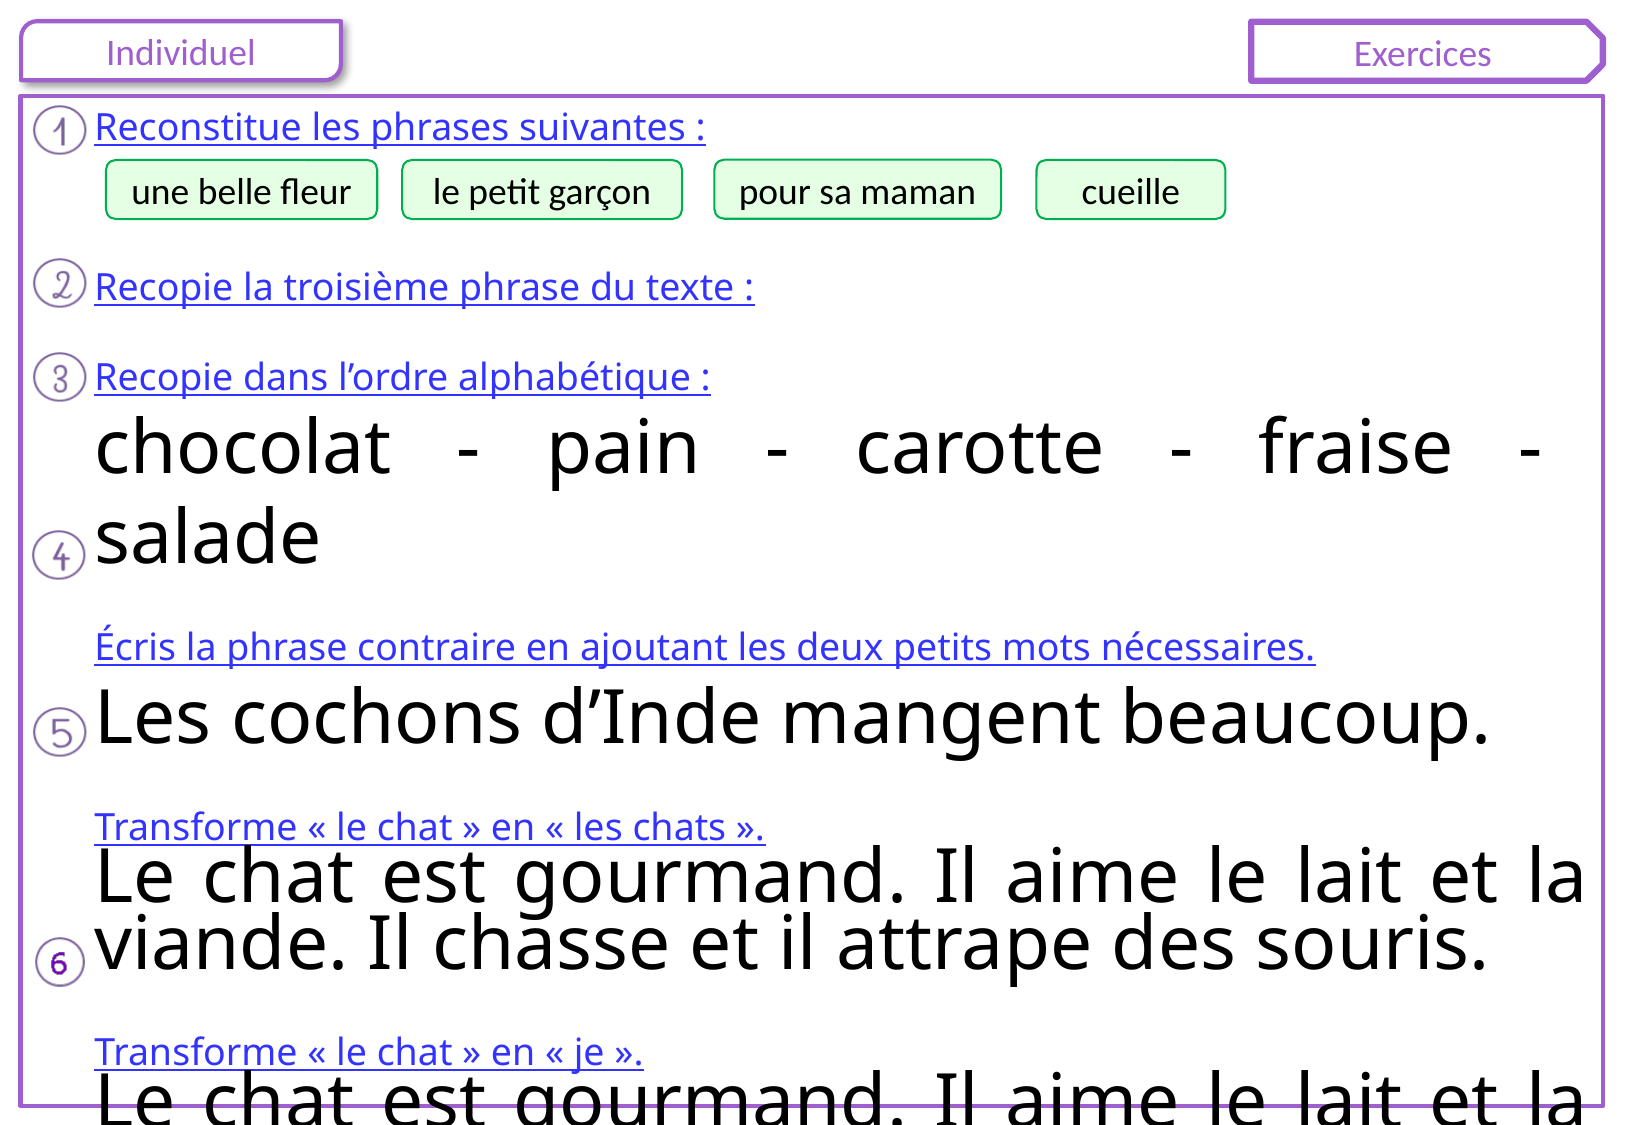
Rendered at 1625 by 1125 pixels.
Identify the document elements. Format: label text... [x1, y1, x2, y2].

picture [21, 96, 106, 193]
text_box une belle fleur [103, 157, 380, 222]
picture [24, 928, 102, 1025]
text_box pour sa maman [712, 157, 1004, 221]
picture [20, 520, 105, 618]
text_box le petit garçon [400, 157, 685, 222]
picture [21, 698, 106, 795]
picture [21, 249, 106, 440]
list Reconstitue les phrases suivantes : Recopie la troisième phrase du texte : Recopie dans l’ordre alphabétique : chocolat - pain - carotte - fraise - salade Écris la phrase contraire en ajoutant les deux petits mots nécessaires. Les cochons d’Inde mangent beaucoup. Transforme « le chat » en « les chats ». Le chat est gourmand. Il aime le lait et la viande. Il chasse et il attrape des souris. Transforme « le chat » en « je ». Le chat est gourmand. Il aime le lait et la viande. Il chasse et il attrape des souris. [18, 94, 1605, 1108]
text_box cueille [1034, 157, 1228, 222]
